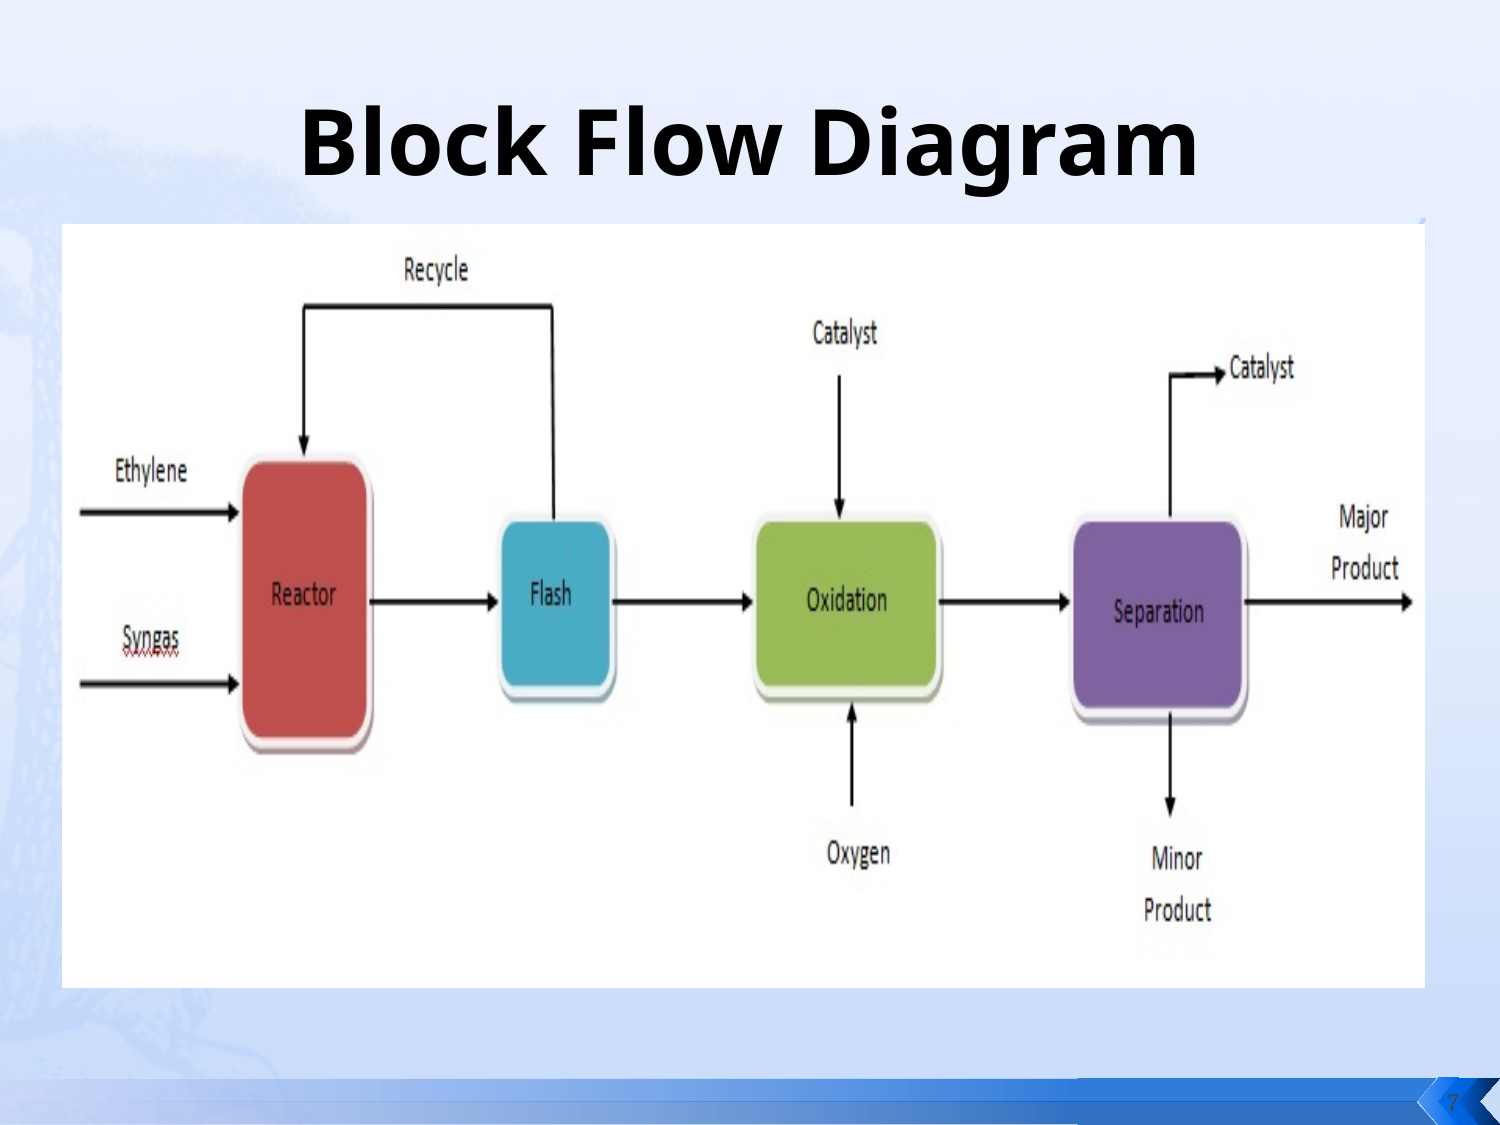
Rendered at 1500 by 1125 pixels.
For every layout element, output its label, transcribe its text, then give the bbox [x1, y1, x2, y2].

title Block Flow Diagram [75, 45, 1425, 224]
slide_number 7 [1406, 1077, 1500, 1125]
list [61, 224, 1426, 988]
